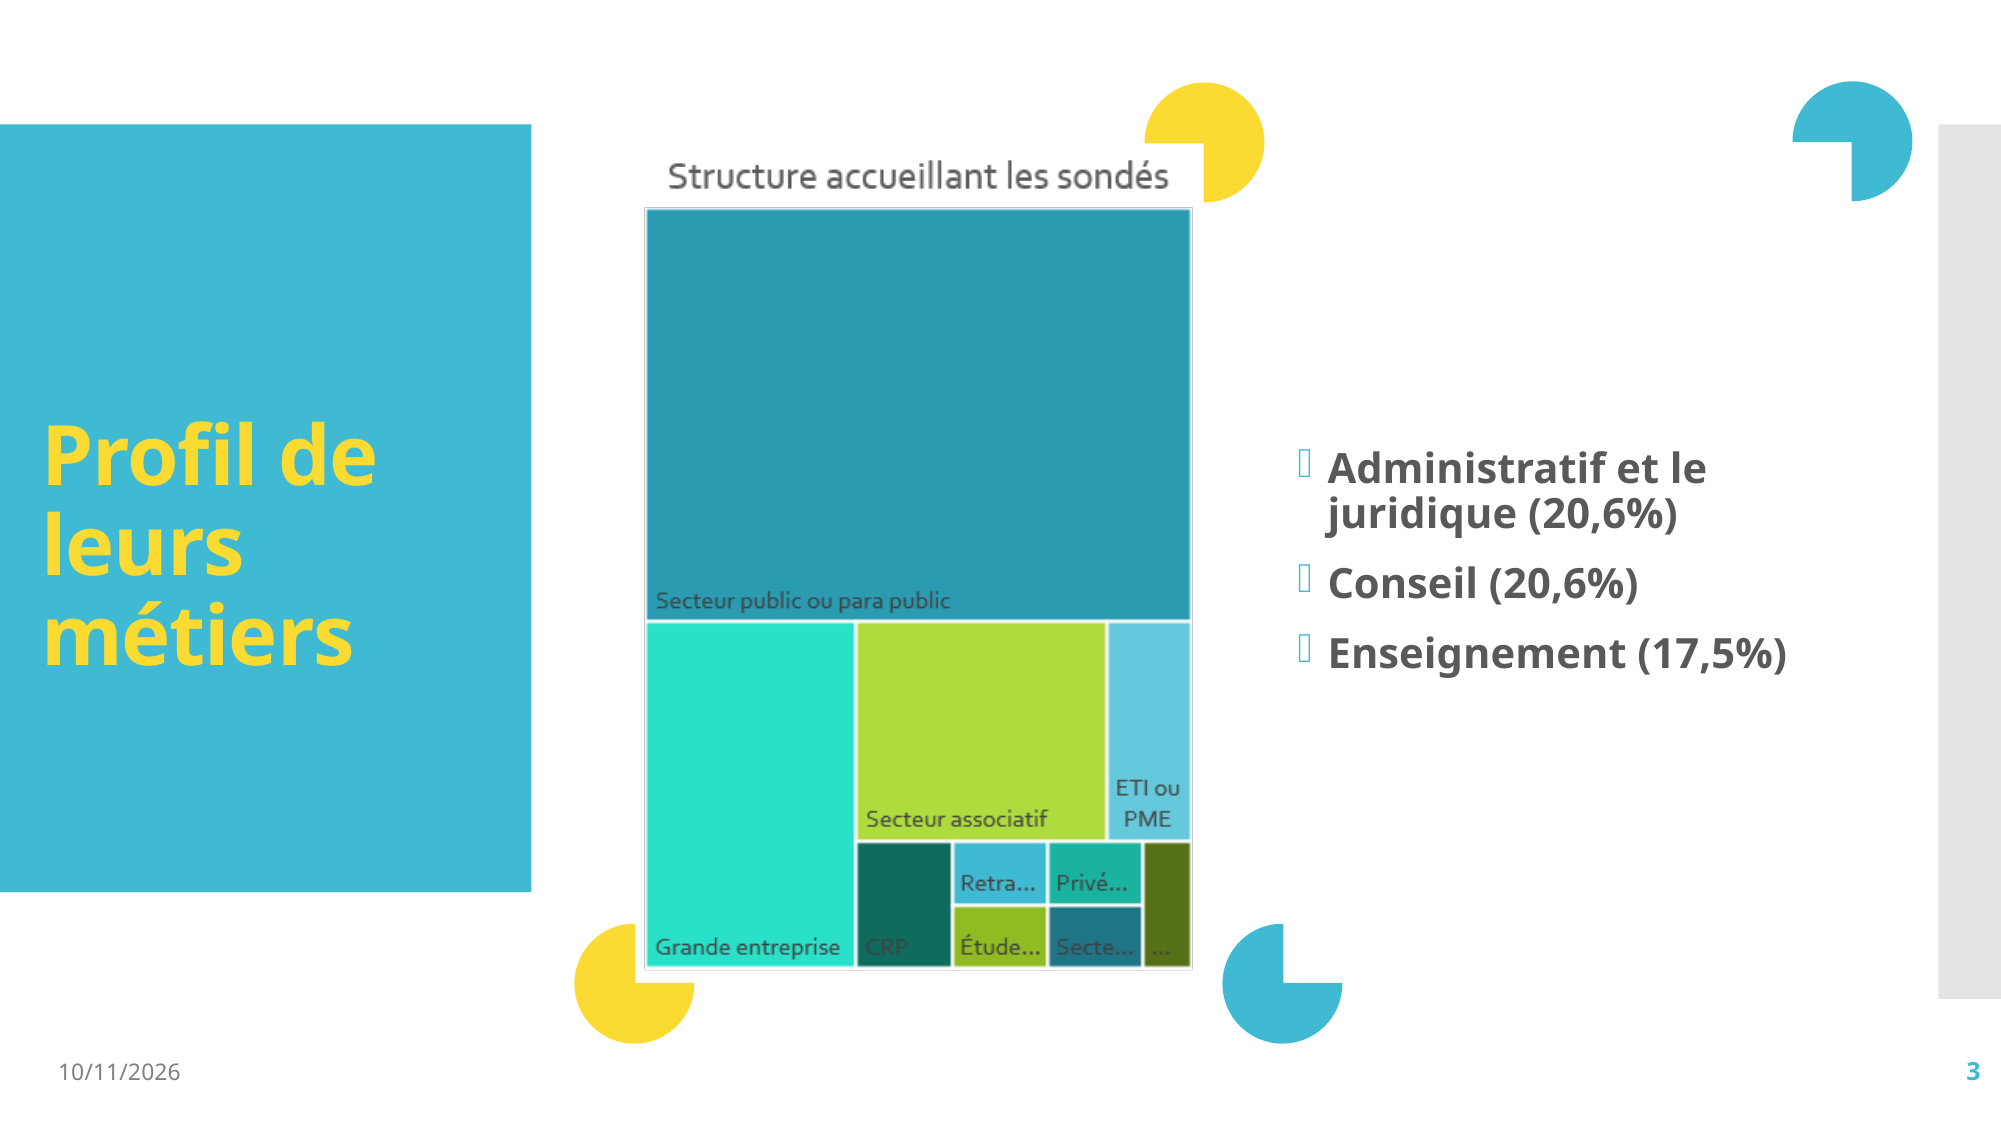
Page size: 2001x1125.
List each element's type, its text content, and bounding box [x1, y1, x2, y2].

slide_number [43, 1042, 493, 1103]
slide_number 3 [1744, 1042, 1996, 1103]
list Administratif et le juridique (20,6%) Conseil (20,6%) Enseignement (17,5%) [1282, 142, 1853, 983]
title Profil de leurs métiers [26, 170, 510, 926]
picture [634, 142, 1205, 983]
